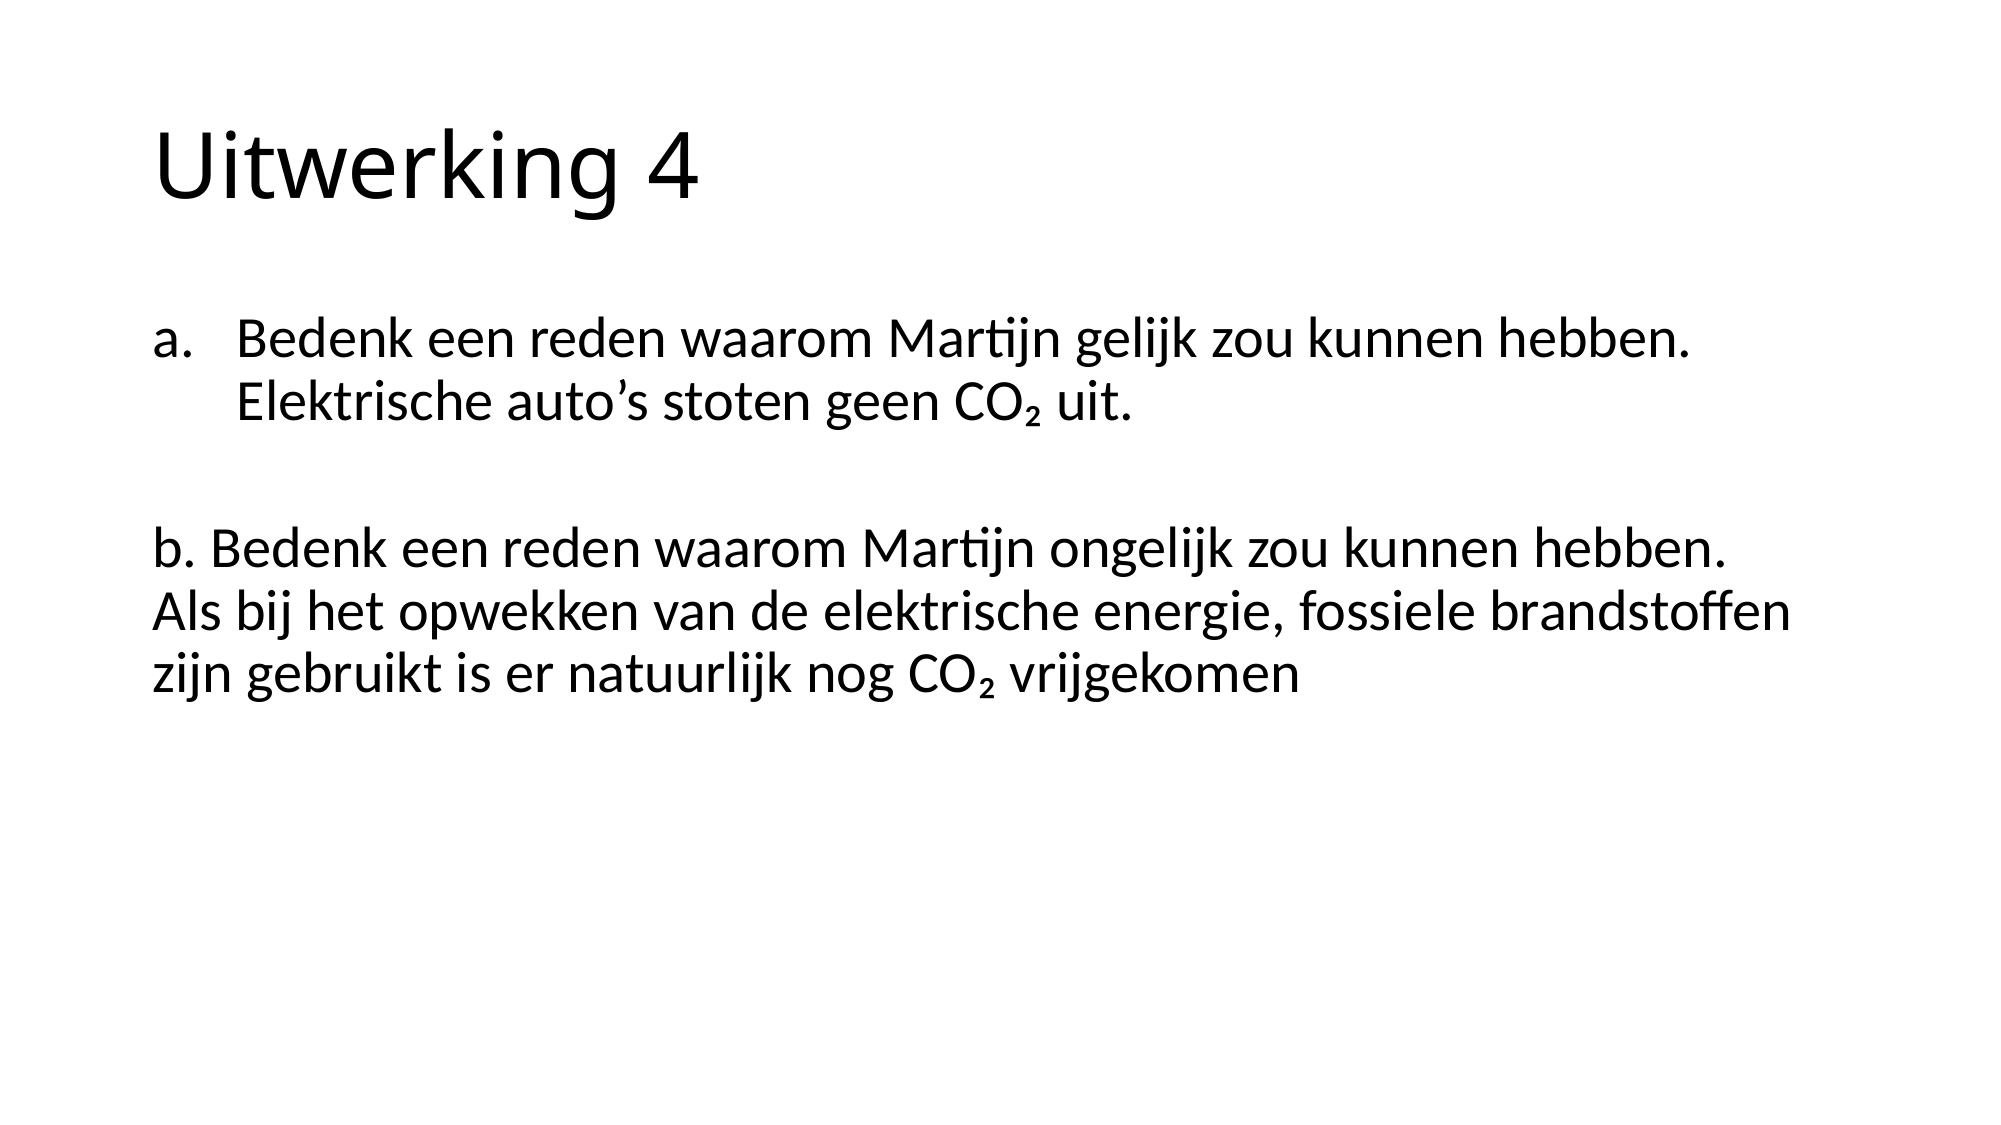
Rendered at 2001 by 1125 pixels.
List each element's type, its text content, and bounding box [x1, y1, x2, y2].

list Bedenk een reden waarom Martijn gelijk zou kunnen hebben. Elektrische auto’s stoten geen CO₂ uit. b. Bedenk een reden waarom Martijn ongelijk zou kunnen hebben. Als bij het opwekken van de elektrische energie, fossiele brandstoffen zijn gebruikt is er natuurlijk nog CO₂ vrijgekomen [137, 299, 1863, 1014]
title Uitwerking 4 [137, 59, 1863, 278]
